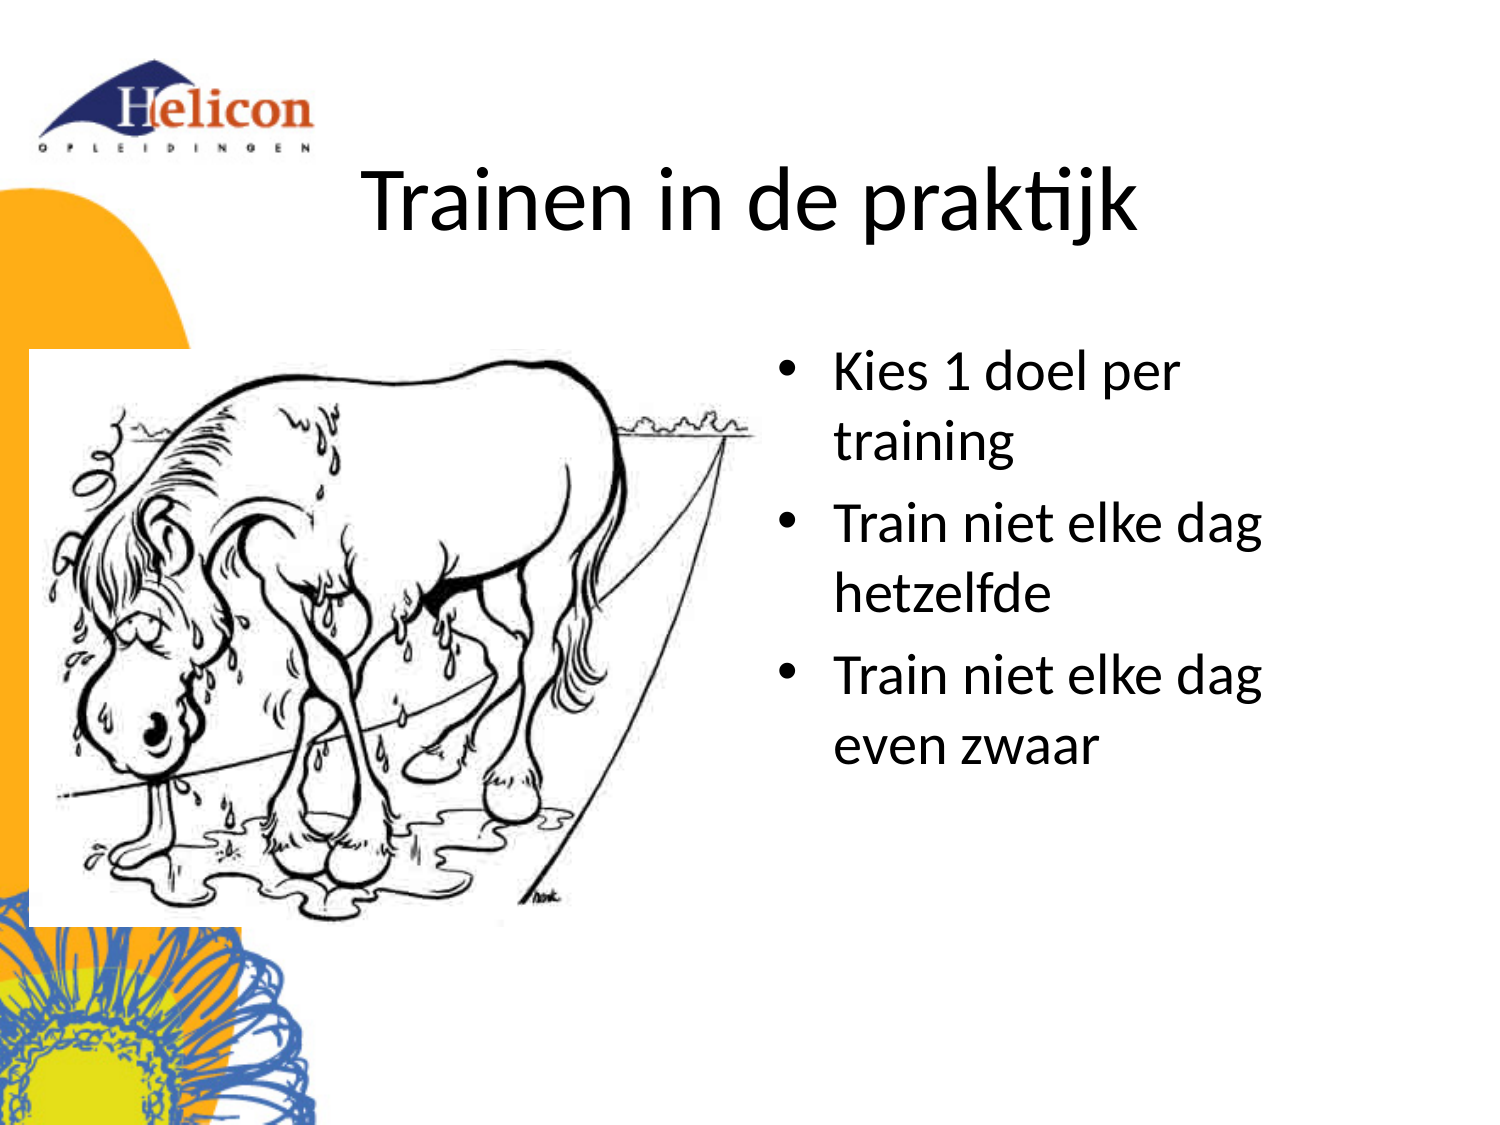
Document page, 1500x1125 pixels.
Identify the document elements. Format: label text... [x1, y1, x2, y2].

picture [0, 0, 1500, 1125]
list Kies 1 doel per training Train niet elke dag hetzelfde Train niet elke dag even zwaar [762, 324, 1388, 1000]
title Trainen in de praktijk [112, 99, 1388, 288]
